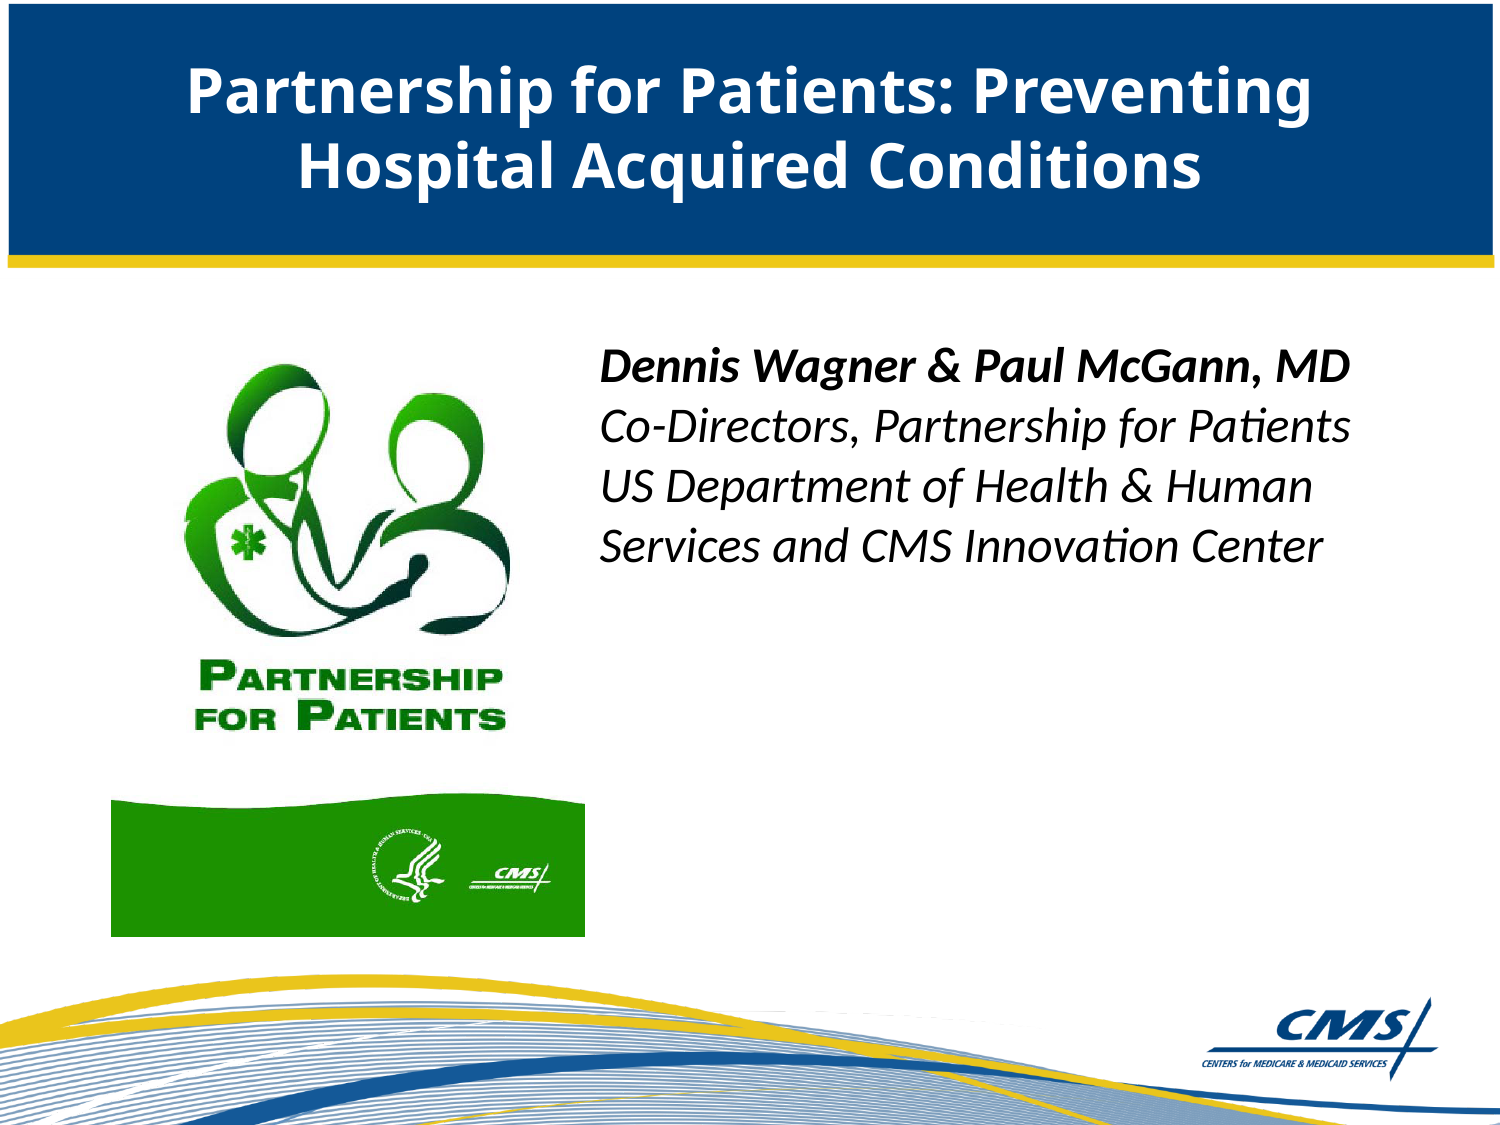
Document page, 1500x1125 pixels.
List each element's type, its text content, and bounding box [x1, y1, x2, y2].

title Partnership for Patients: Preventing Hospital Acquired Conditions [112, 42, 1388, 285]
subtitle Dennis Wagner & Paul McGann, MD Co-Directors, Partnership for Patients US Department of Health & Human Services and CMS Innovation Center [585, 324, 1462, 905]
picture [0, 0, 1500, 1125]
